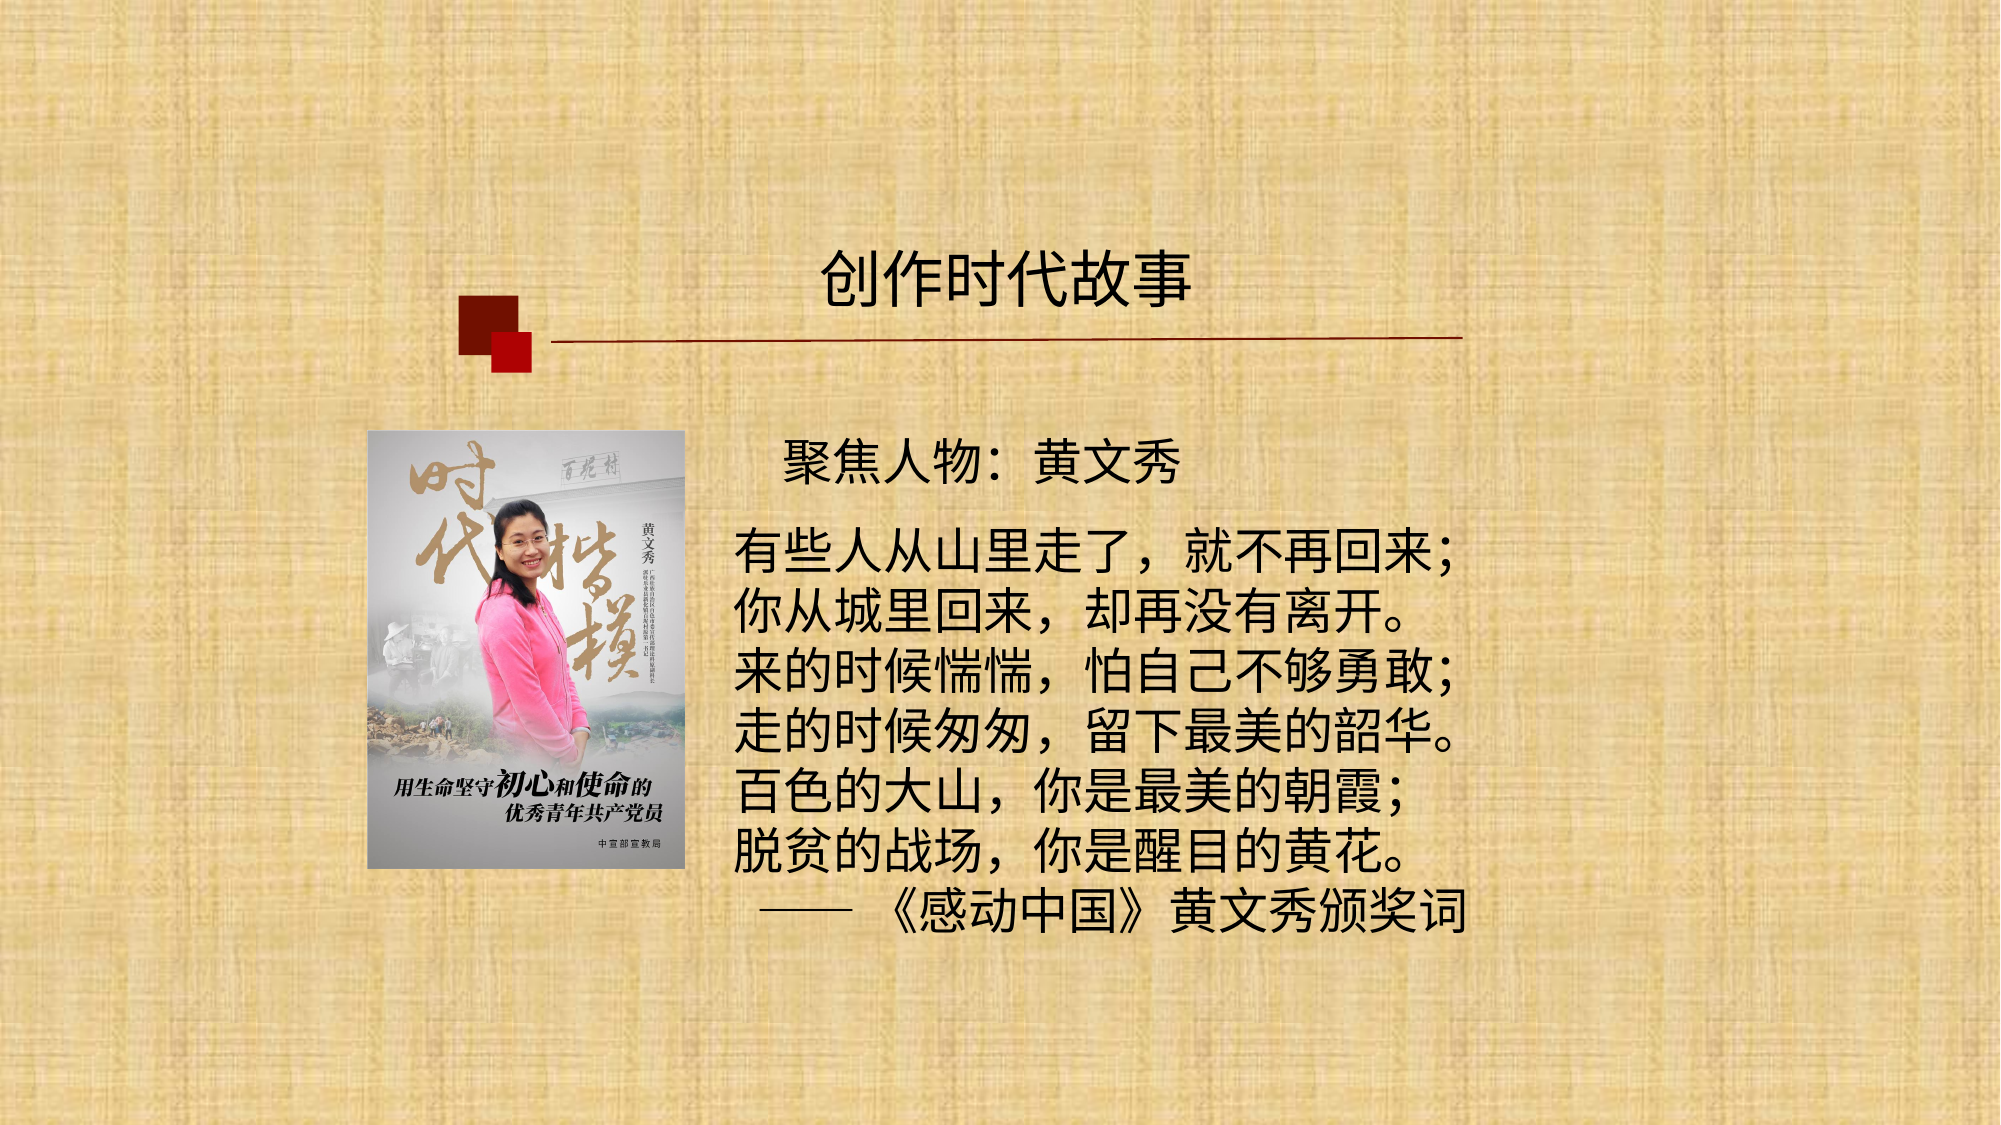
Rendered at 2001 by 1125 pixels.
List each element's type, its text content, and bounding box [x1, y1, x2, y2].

text_box 有些人从山里走了，就不再回来；你从城里回来，却再没有离开。 来的时候惴惴，怕自己不够勇敢； 走的时候匆匆，留下最美的韶华。 百色的大山，你是最美的朝霞； 脱贫的战场，你是醒目的黄花。 ——《感动中国》黄文秀颁奖词 [719, 511, 1487, 947]
text_box 创作时代故事 [551, 232, 1463, 322]
picture [0, 0, 2001, 1125]
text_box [551, 337, 1463, 342]
text_box [379, 409, 1635, 484]
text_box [458, 295, 532, 373]
text_box 聚焦人物：黄文秀 [767, 422, 1349, 498]
